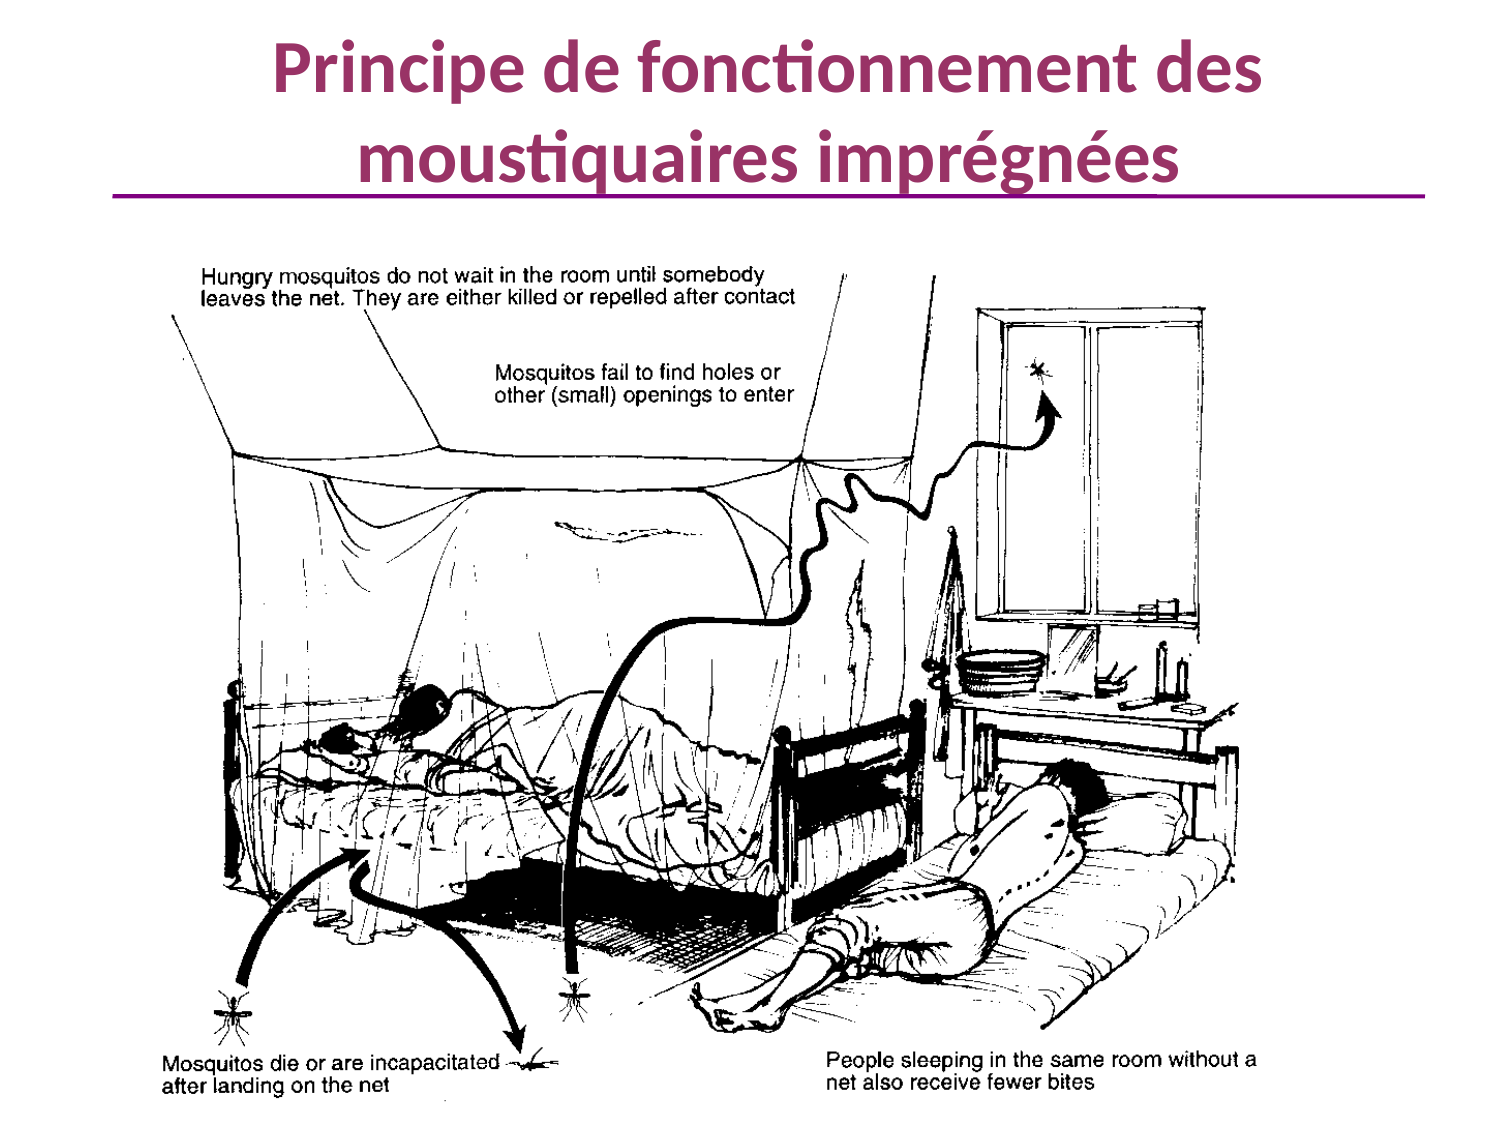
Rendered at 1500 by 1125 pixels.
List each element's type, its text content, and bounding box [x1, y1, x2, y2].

picture [124, 206, 1301, 1125]
text_box Principe de fonctionnement des moustiquaires imprégnées [112, 197, 1425, 205]
text_box Principe de fonctionnement des moustiquaires imprégnées [112, 9, 1425, 196]
